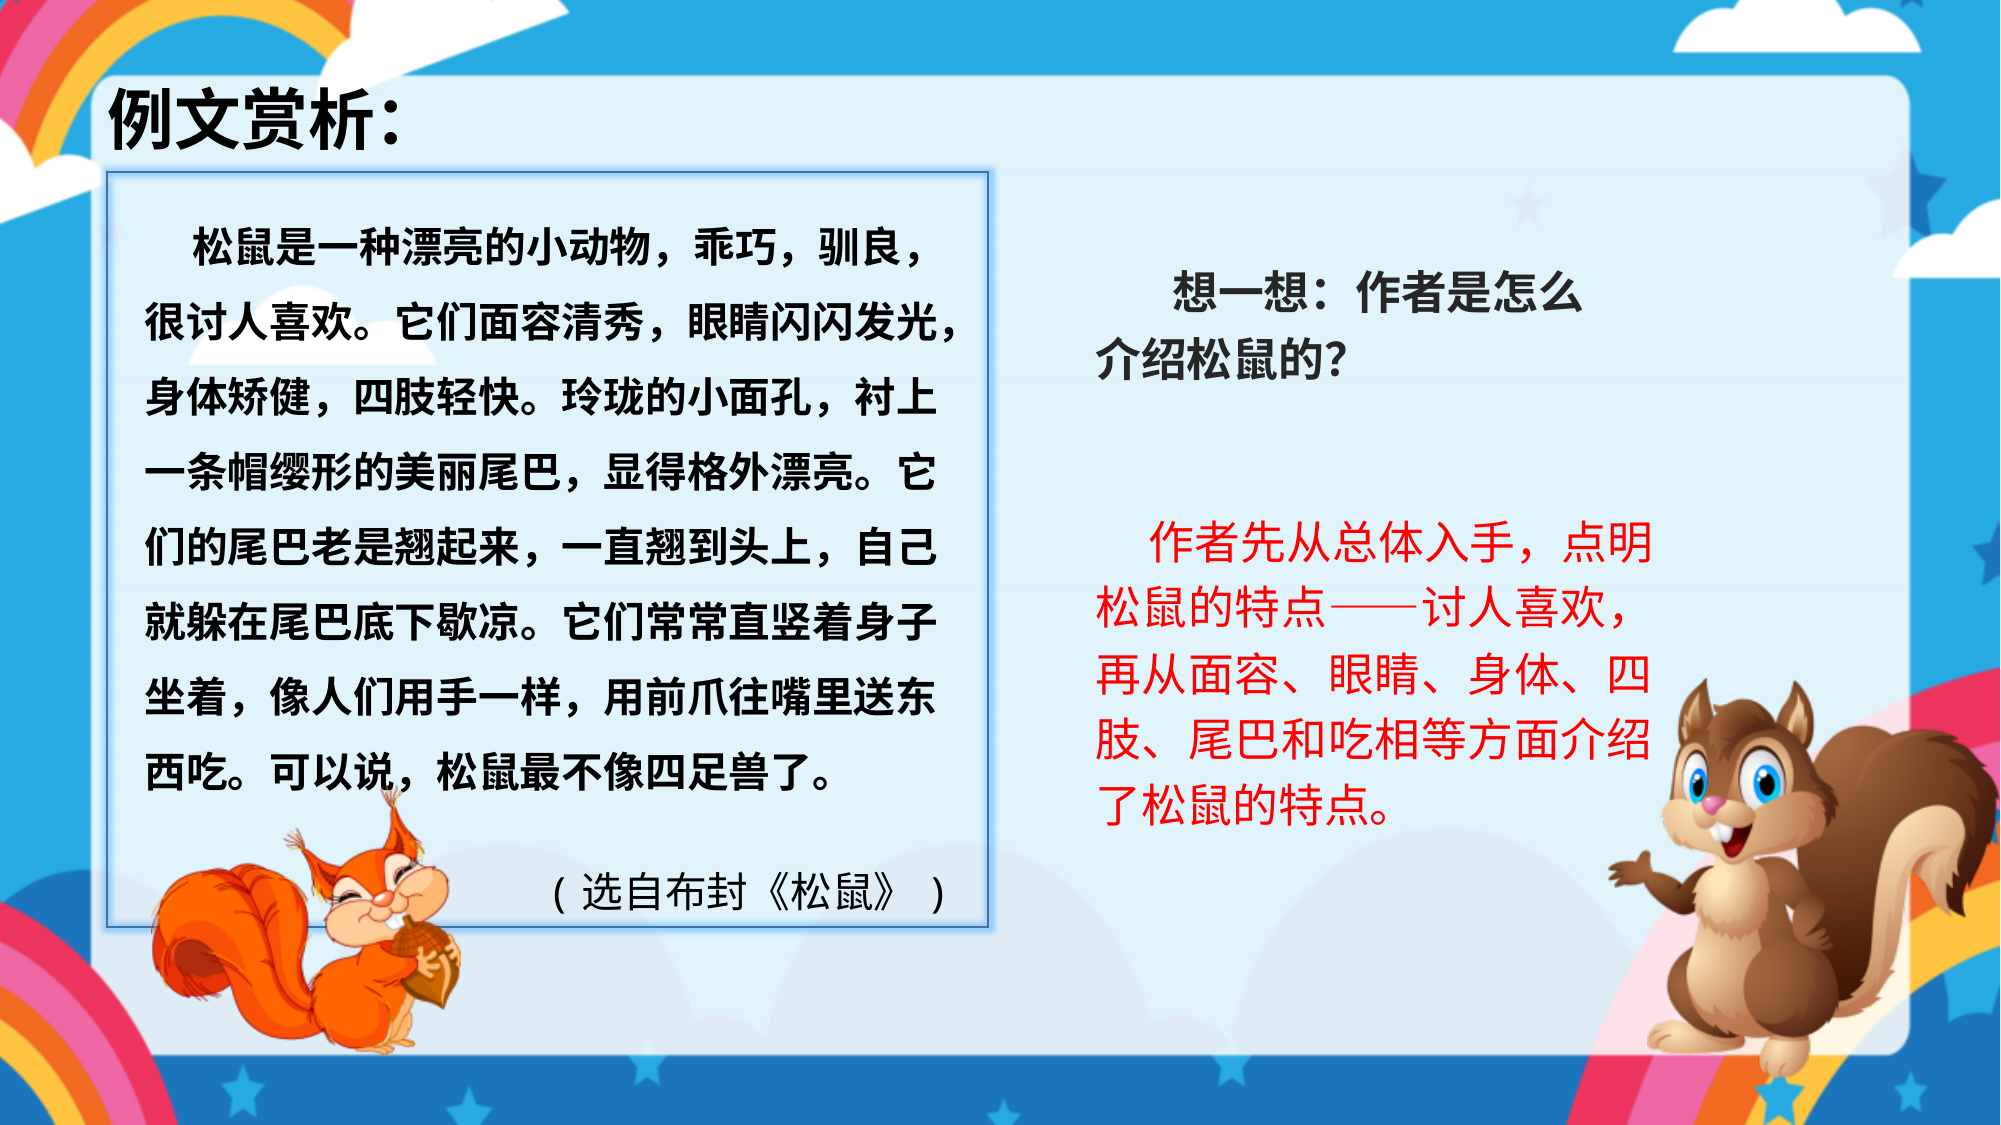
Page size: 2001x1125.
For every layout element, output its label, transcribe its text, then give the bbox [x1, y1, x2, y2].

picture [0, 0, 2001, 1125]
text_box [106, 171, 989, 928]
text_box 作者先从总体入手，点明松鼠的特点——讨人喜欢，再从面容、眼睛、身体、四肢、尾巴和吃相等方面介绍了松鼠的特点。 [1080, 494, 1669, 840]
text_box 想一想：作者是怎么介绍松鼠的？ [1080, 245, 1645, 394]
text_box 例文赏析： [93, 70, 435, 165]
